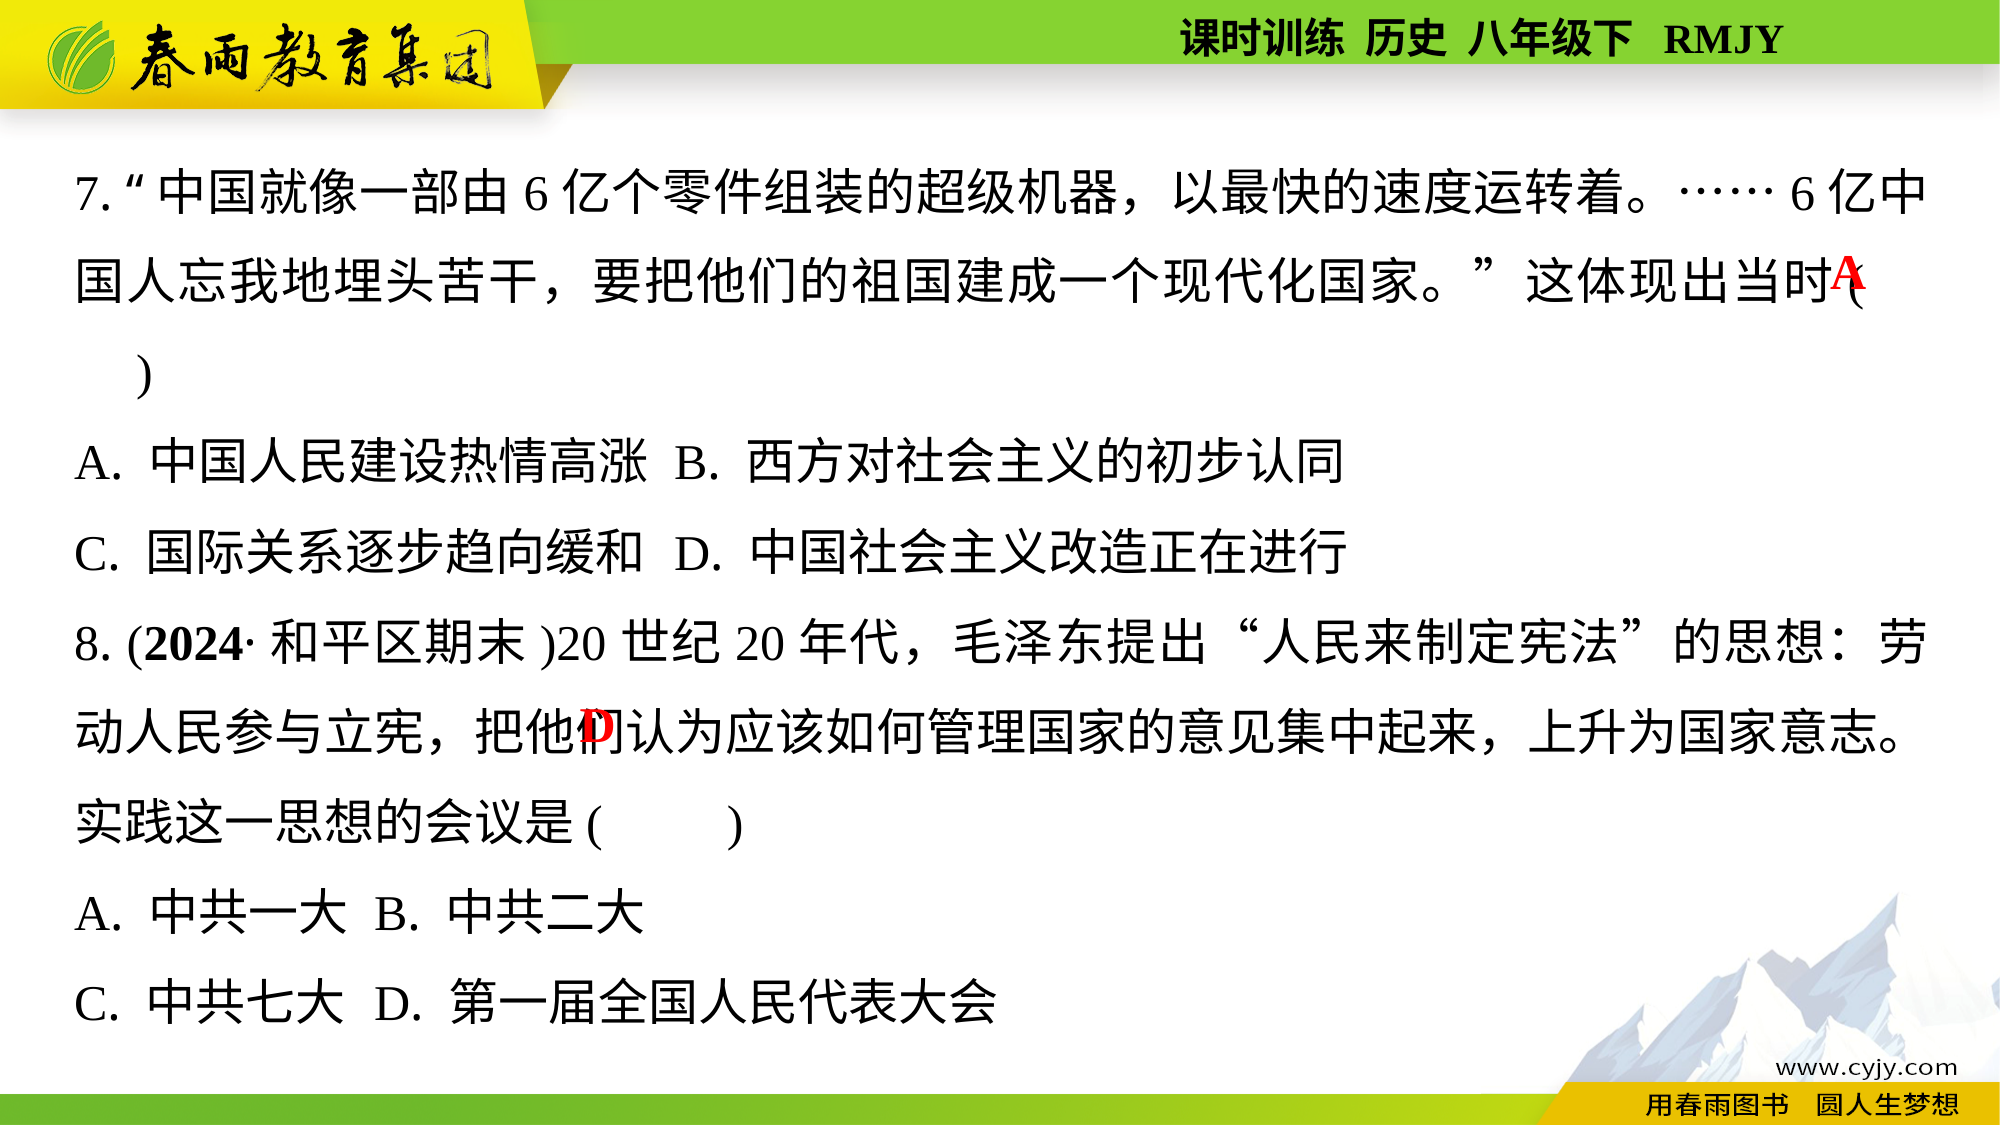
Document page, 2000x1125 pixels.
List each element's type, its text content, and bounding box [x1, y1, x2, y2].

text_box D [564, 684, 631, 760]
picture [0, 0, 2000, 1125]
text_box A [1815, 231, 1882, 307]
list 7. “中国就像一部由6亿个零件组装的超级机器，以最快的速度运转着。……6亿中国人忘我地埋头苦干，要把他们的祖国建成一个现代化国家。”这体现出当时( ) A. 中国人民建设热情高涨 B. 西方对社会主义的初步认同 C. 国际关系逐步趋向缓和 D. 中国社会主义改造正在进行 8. (2024·和平区期末)20世纪20年代，毛泽东提出“人民来制定宪法”的思想：劳动人民参与立宪，把他们认为应该如何管理国家的意见集中起来，上升为国家意志。实践这一思想的会议是( ) A. 中共一大 B. 中共二大 C. 中共七大 D. 第一届全国人民代表大会 [59, 122, 1944, 944]
